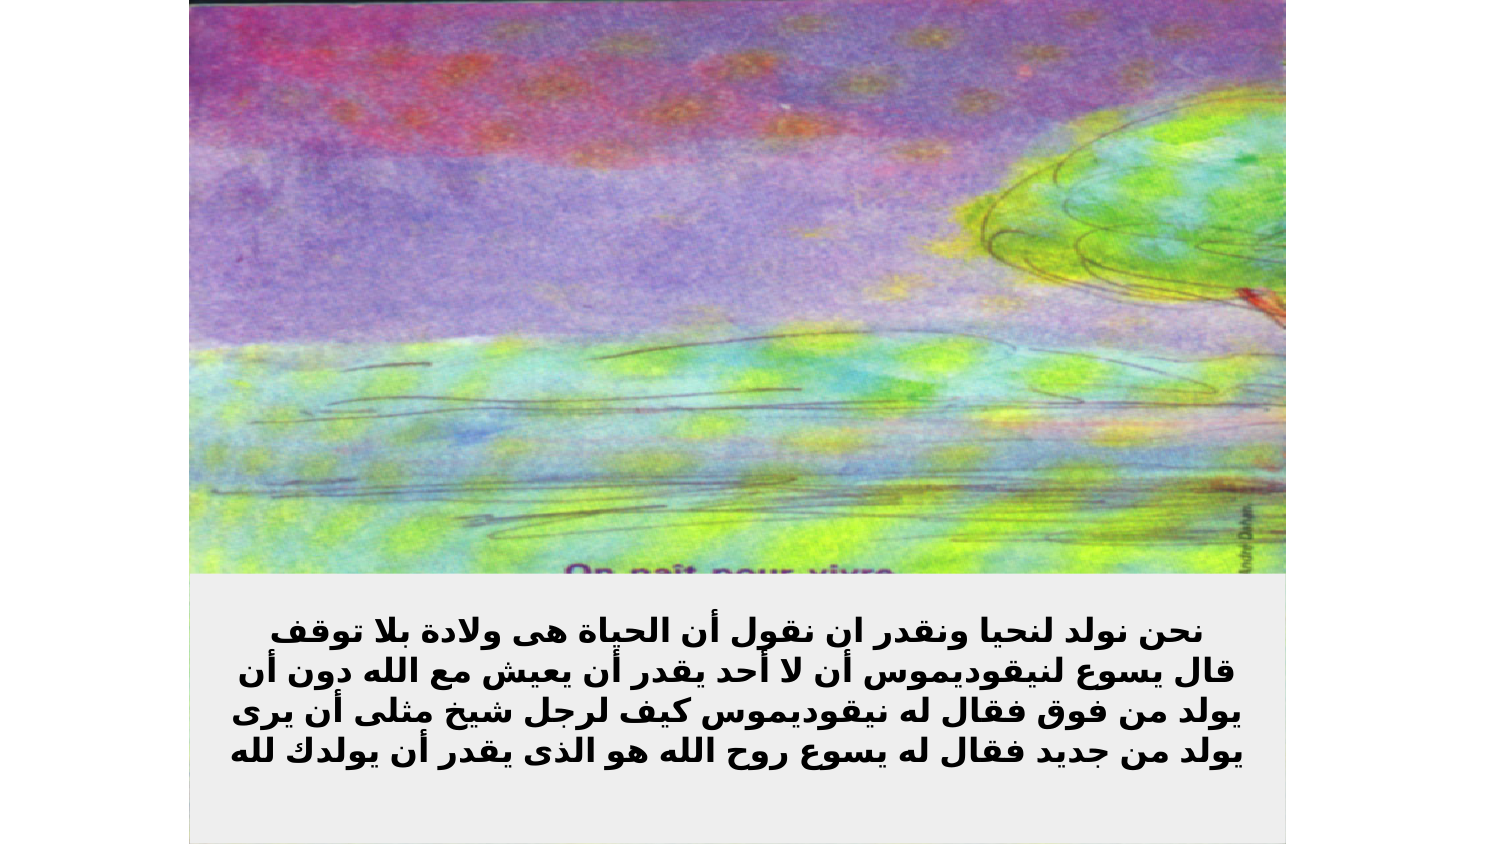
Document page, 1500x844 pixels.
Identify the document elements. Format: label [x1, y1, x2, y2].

picture [189, 0, 1286, 844]
